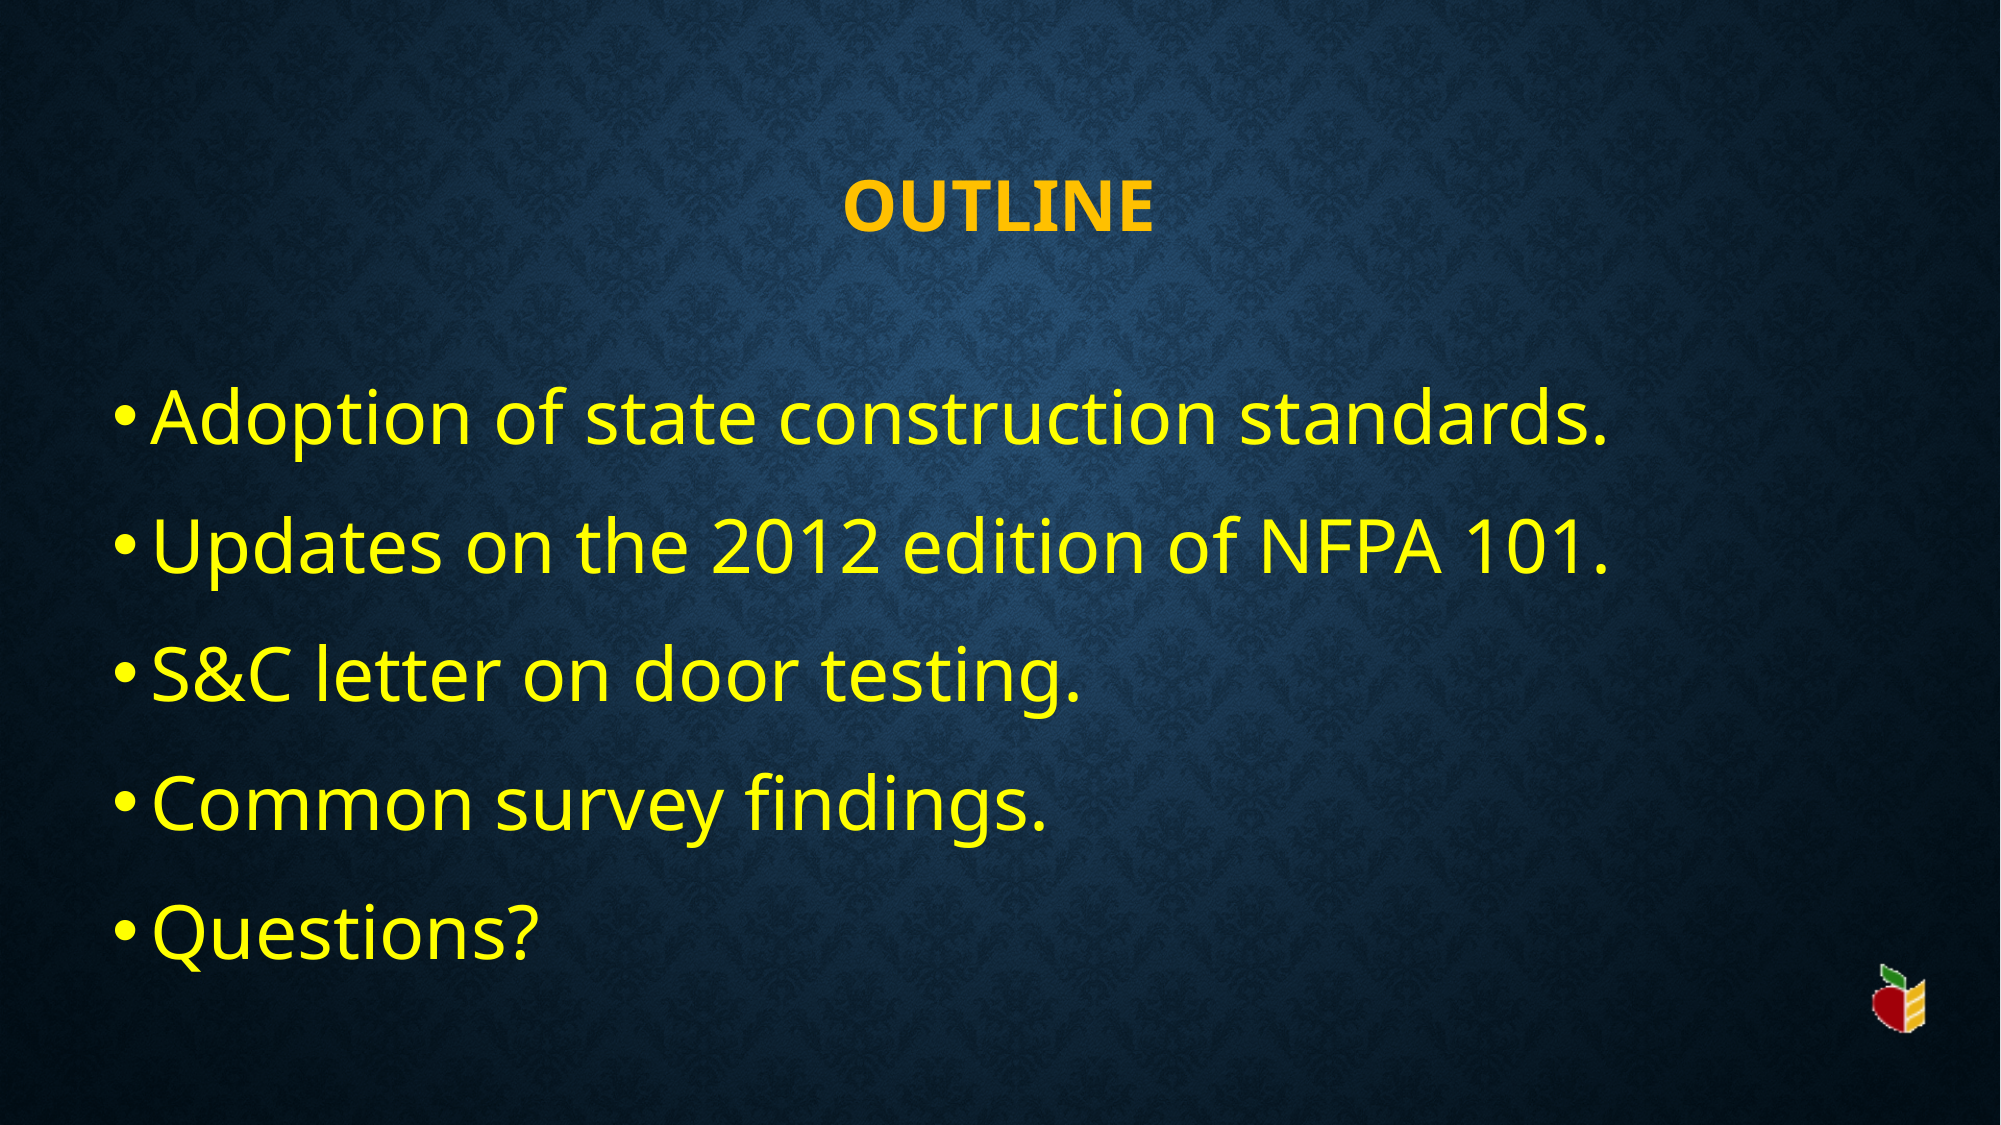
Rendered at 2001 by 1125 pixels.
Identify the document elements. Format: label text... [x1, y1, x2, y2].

list Adoption of state construction standards. Updates on the 2012 edition of NFPA 101. S&C letter on door testing. Common survey findings. Questions? [97, 343, 1892, 1036]
title outline [149, 99, 1849, 318]
picture [1870, 961, 1929, 1037]
